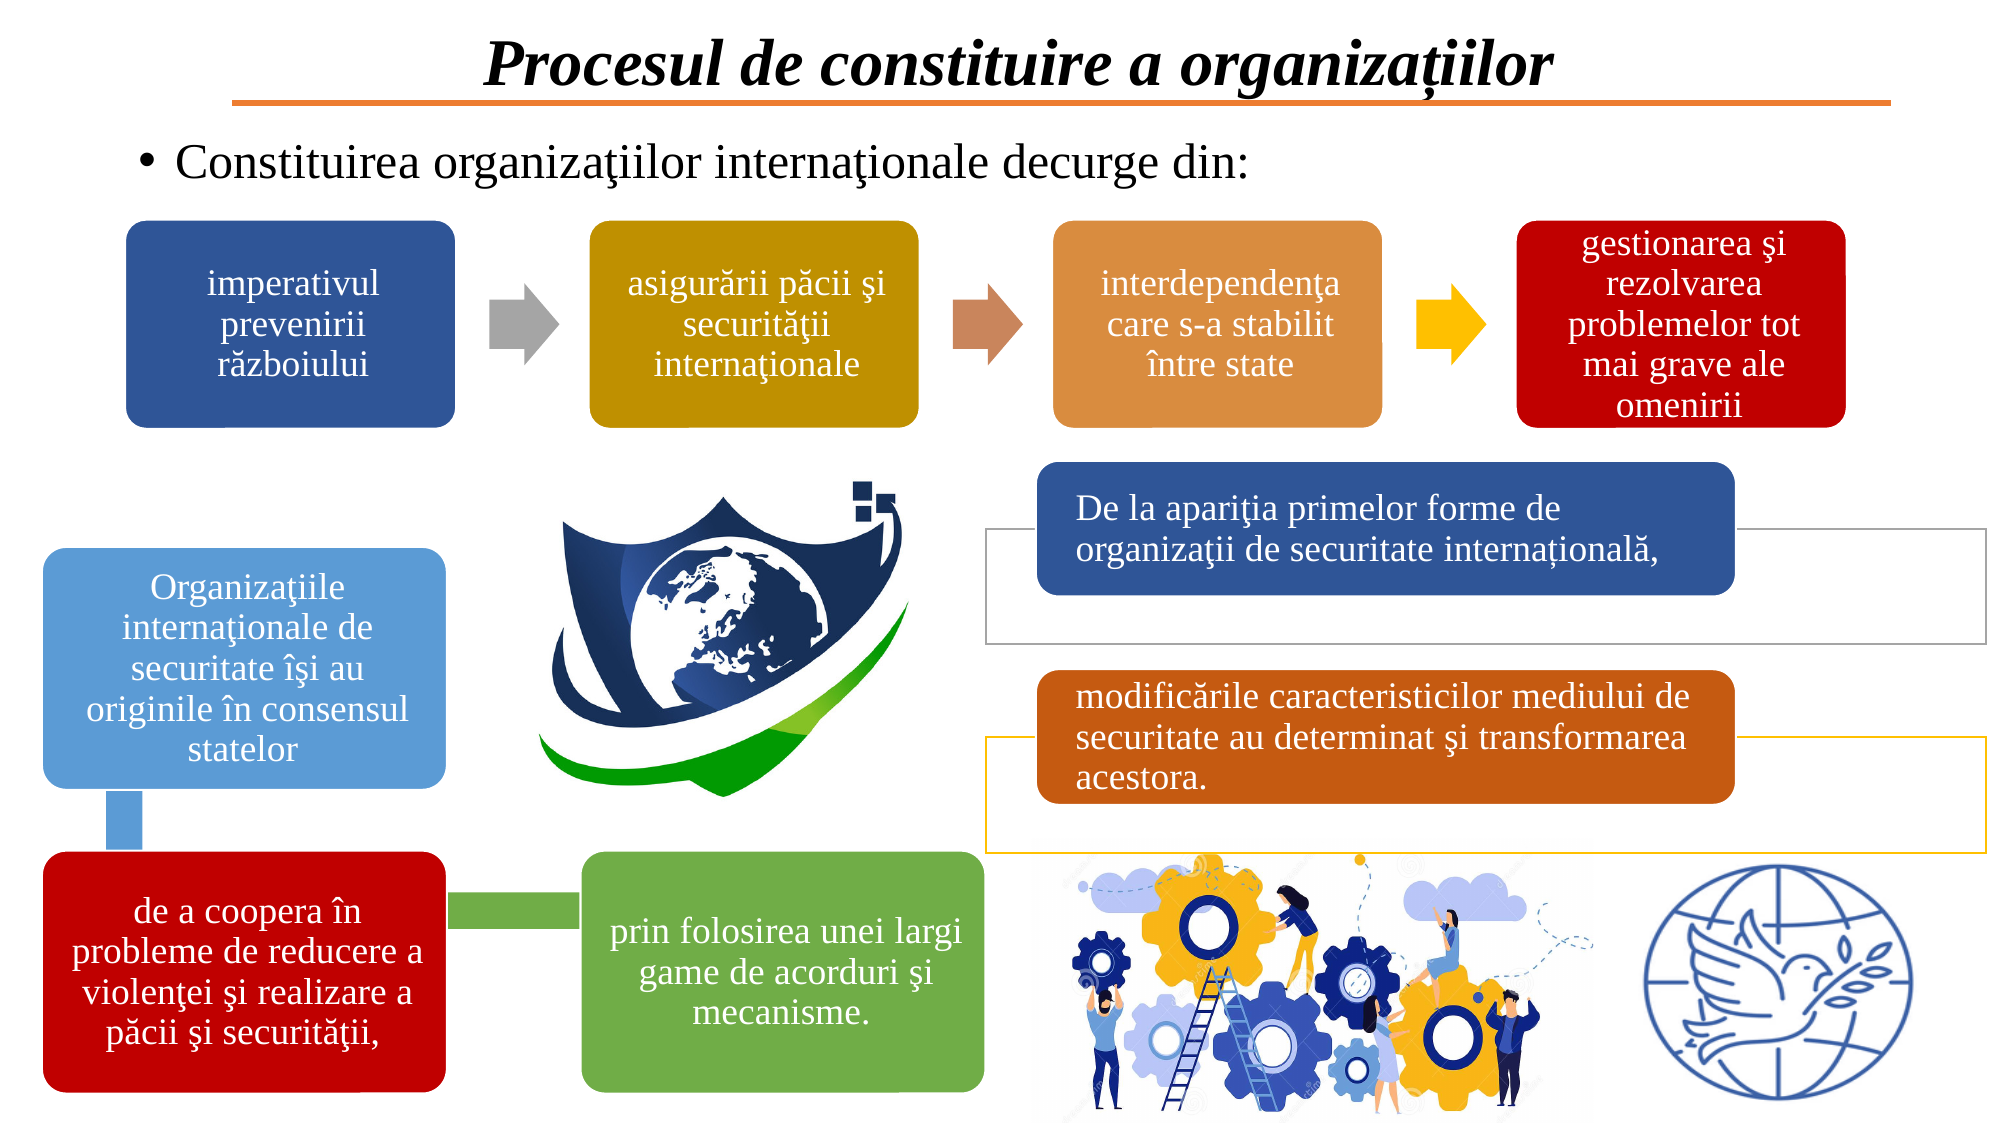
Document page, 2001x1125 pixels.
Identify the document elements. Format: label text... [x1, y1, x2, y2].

picture [1031, 859, 1964, 1123]
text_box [123, 219, 1849, 429]
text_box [41, 400, 986, 1125]
list Constituirea organizaţiilor internaţionale decurge din: [123, 127, 1849, 219]
title Procesul de constituire a organizațiilor [165, 24, 1891, 104]
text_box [986, 455, 1986, 859]
picture [531, 475, 910, 809]
